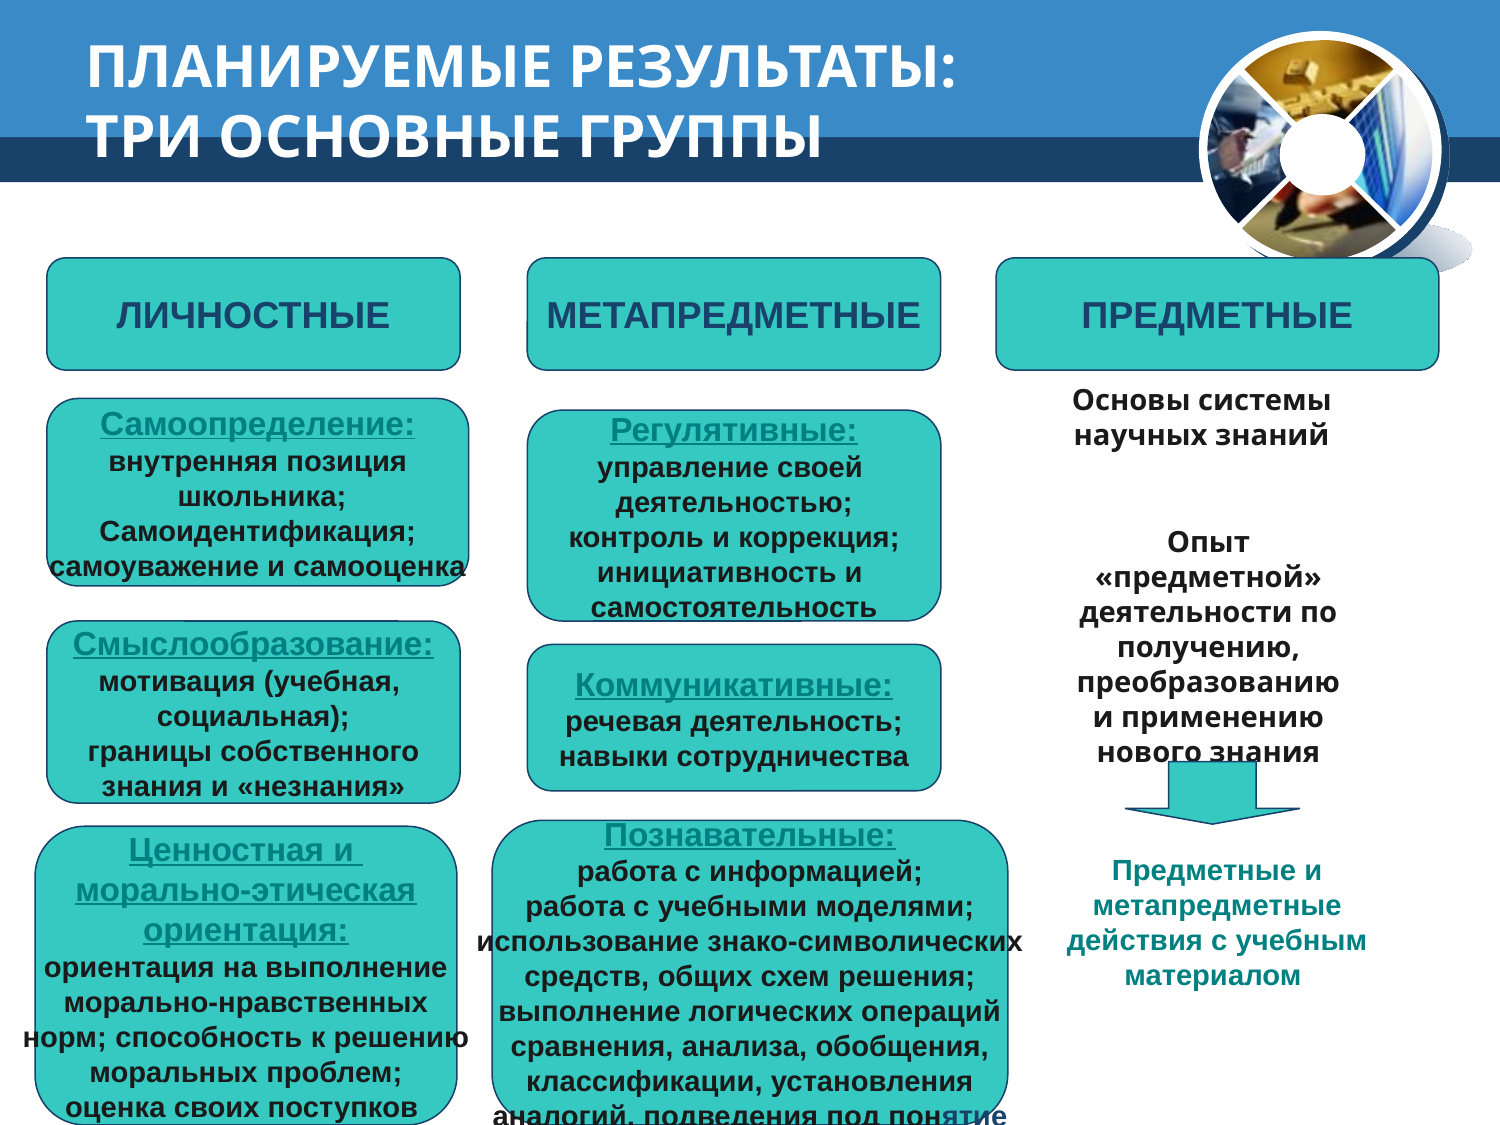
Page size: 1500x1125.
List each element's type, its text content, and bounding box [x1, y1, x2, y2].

text_box Регулятивные: управление своей деятельностью; контроль и коррекция; инициативность и самостоятельность [527, 410, 941, 622]
picture [1373, 107, 1433, 227]
title ПЛАНИРУЕМЫЕ РЕЗУЛЬТАТЫ: ТРИ ОСНОВНЫЕ ГРУППЫ [70, 0, 1421, 200]
text_box Смыслообразование: мотивация (учебная, социальная); границы собственного знания и «незнания» [46, 620, 461, 804]
text_box Основы системы научных знаний [1056, 373, 1347, 459]
text_box Ценностная и морально-этическая ориентация: ориентация на выполнение морально-нравственных норм; способность к решению моральных проблем; оценка своих поступков [35, 826, 457, 1125]
list [81, 234, 1433, 978]
text_box ЛИЧНОСТНЫЕ [46, 257, 461, 371]
text_box МЕТАПРЕДМЕТНЫЕ [527, 257, 941, 371]
text_box ПРЕДМЕТНЫЕ [996, 257, 1439, 371]
text_box Самоопределение: внутренняя позиция школьника; Самоидентификация; самоуважение и самооценка [46, 398, 469, 586]
text_box Опыт «предметной» деятельности по получению, преобразованию и применению нового знания [1042, 515, 1374, 776]
text_box Предметные и метапредметные действия с учебным материалом [1042, 843, 1392, 999]
text_box [1125, 761, 1300, 825]
text_box Коммуникативные: речевая деятельность; навыки сотрудничества [527, 644, 941, 791]
picture [1242, 200, 1396, 234]
picture [1220, 200, 1263, 224]
text_box Познавательные: работа с информацией; работа с учебными моделями; использование знако-символических средств, общих схем решения; выполнение логических операций сравнения, анализа, обобщения, классификации, установления аналогий, подведения под понятие [492, 820, 1008, 1125]
